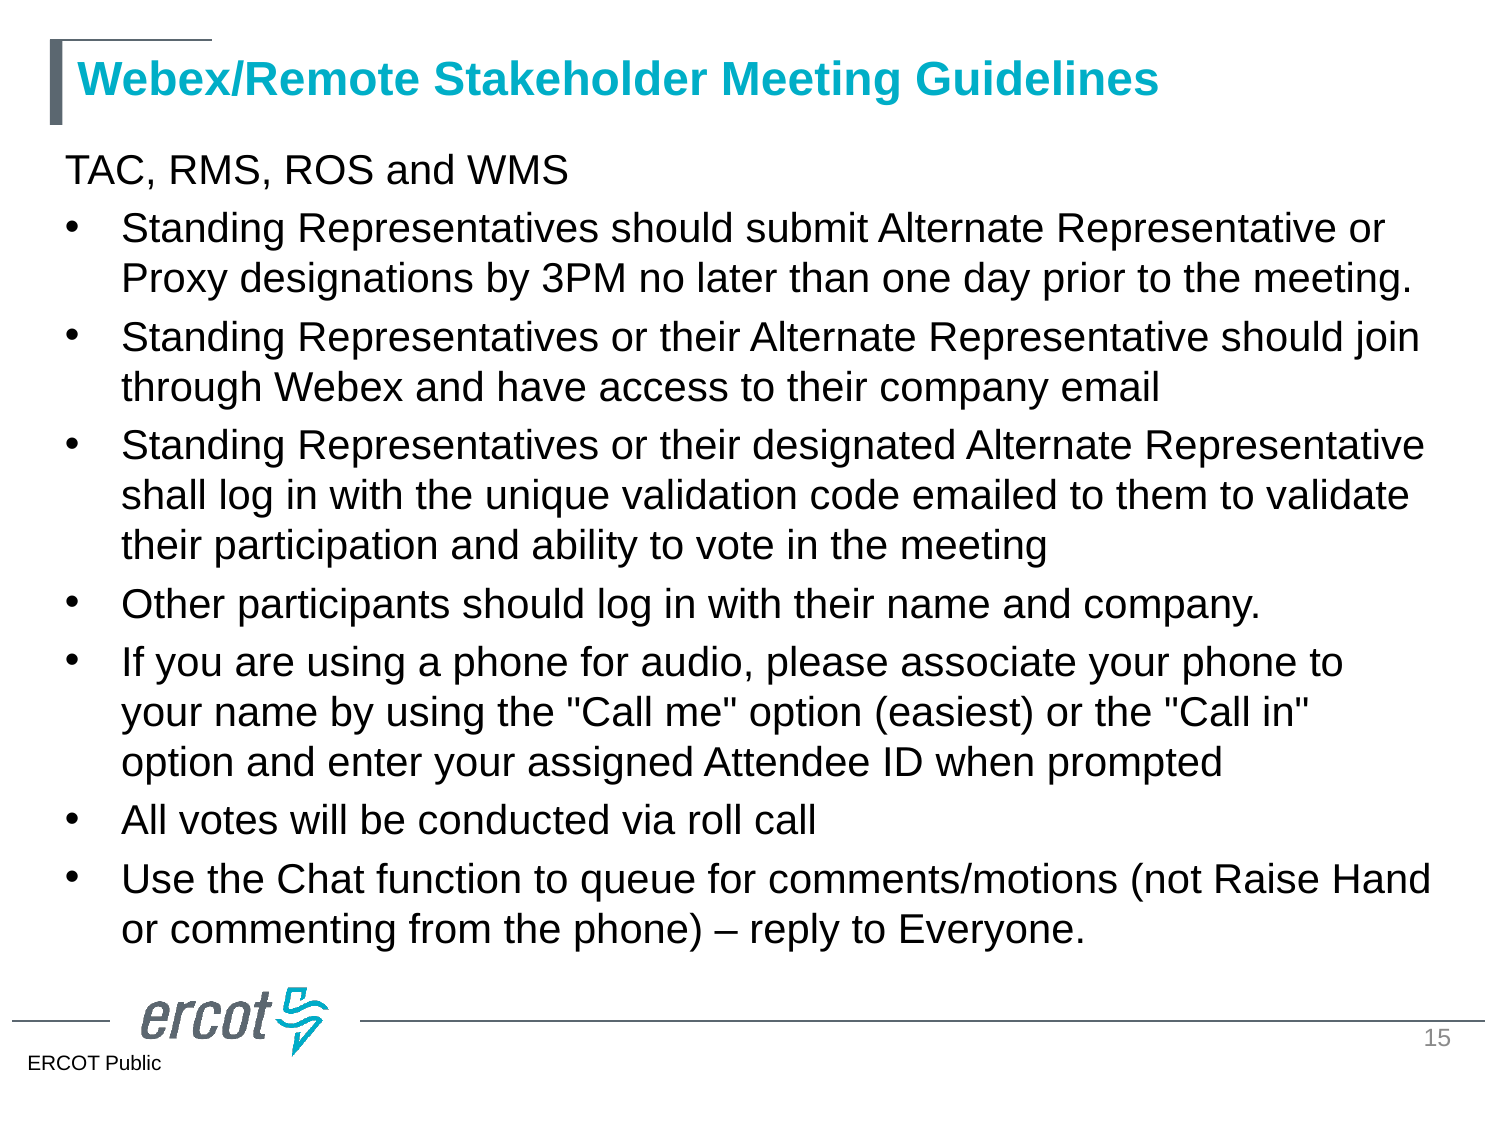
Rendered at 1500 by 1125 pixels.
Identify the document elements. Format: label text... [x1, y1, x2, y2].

list TAC, RMS, ROS and WMS Standing Representatives should submit Alternate Representative or Proxy designations by 3PM no later than one day prior to the meeting. Standing Representatives or their Alternate Representative should join through Webex and have access to their company email Standing Representatives or their designated Alternate Representative shall log in with the unique validation code emailed to them to validate their participation and ability to vote in the meeting Other participants should log in with their name and company. If you are using a phone for audio, please associate your phone to your name by using the "Call me" option (easiest) or the "Call in" option and enter your assigned Attendee ID when prompted All votes will be conducted via roll call Use the Chat function to queue for comments/motions (not Raise Hand or commenting from the phone) – reply to Everyone. [50, 135, 1450, 1013]
slide_number 15 [1387, 1012, 1488, 1062]
picture [137, 1013, 332, 1059]
title Webex/Remote Stakeholder Meeting Guidelines [62, 39, 1450, 134]
